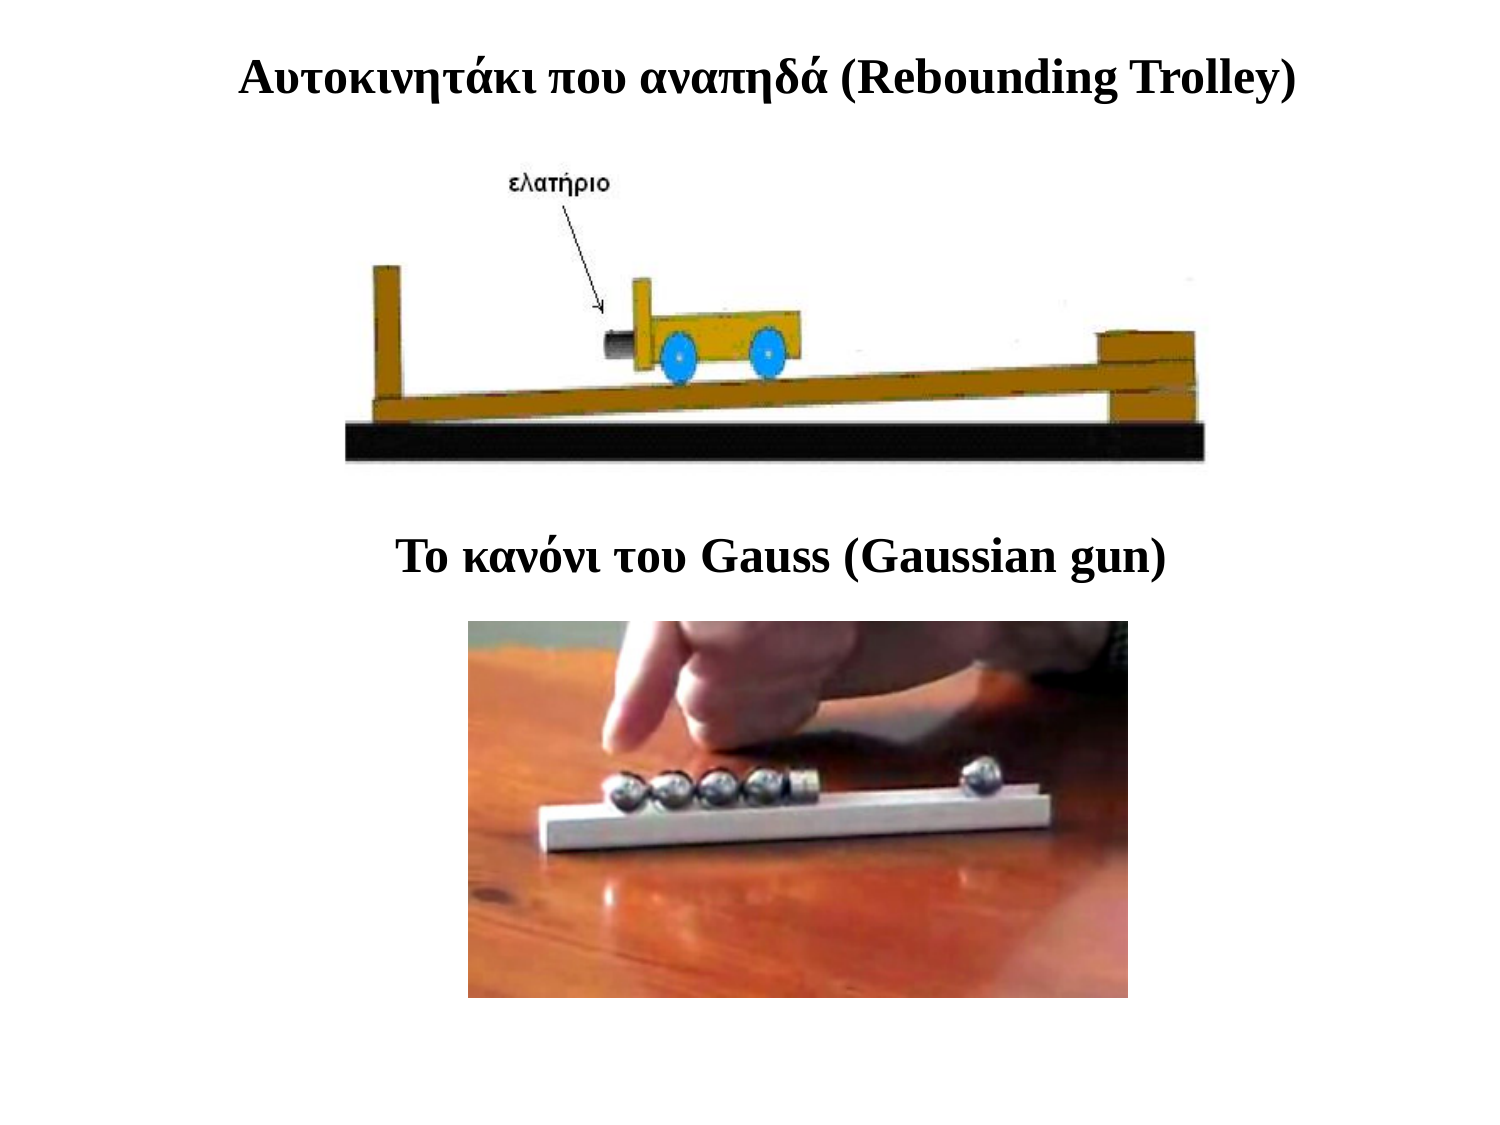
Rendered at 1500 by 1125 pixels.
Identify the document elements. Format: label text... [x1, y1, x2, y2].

text_box Αυτοκινητάκι που αναπηδά (Rebounding Trolley) [223, 36, 1329, 111]
picture [332, 136, 1241, 477]
text_box Το κανόνι του Gauss (Gaussian gun) [381, 515, 1183, 590]
picture [468, 621, 1129, 998]
